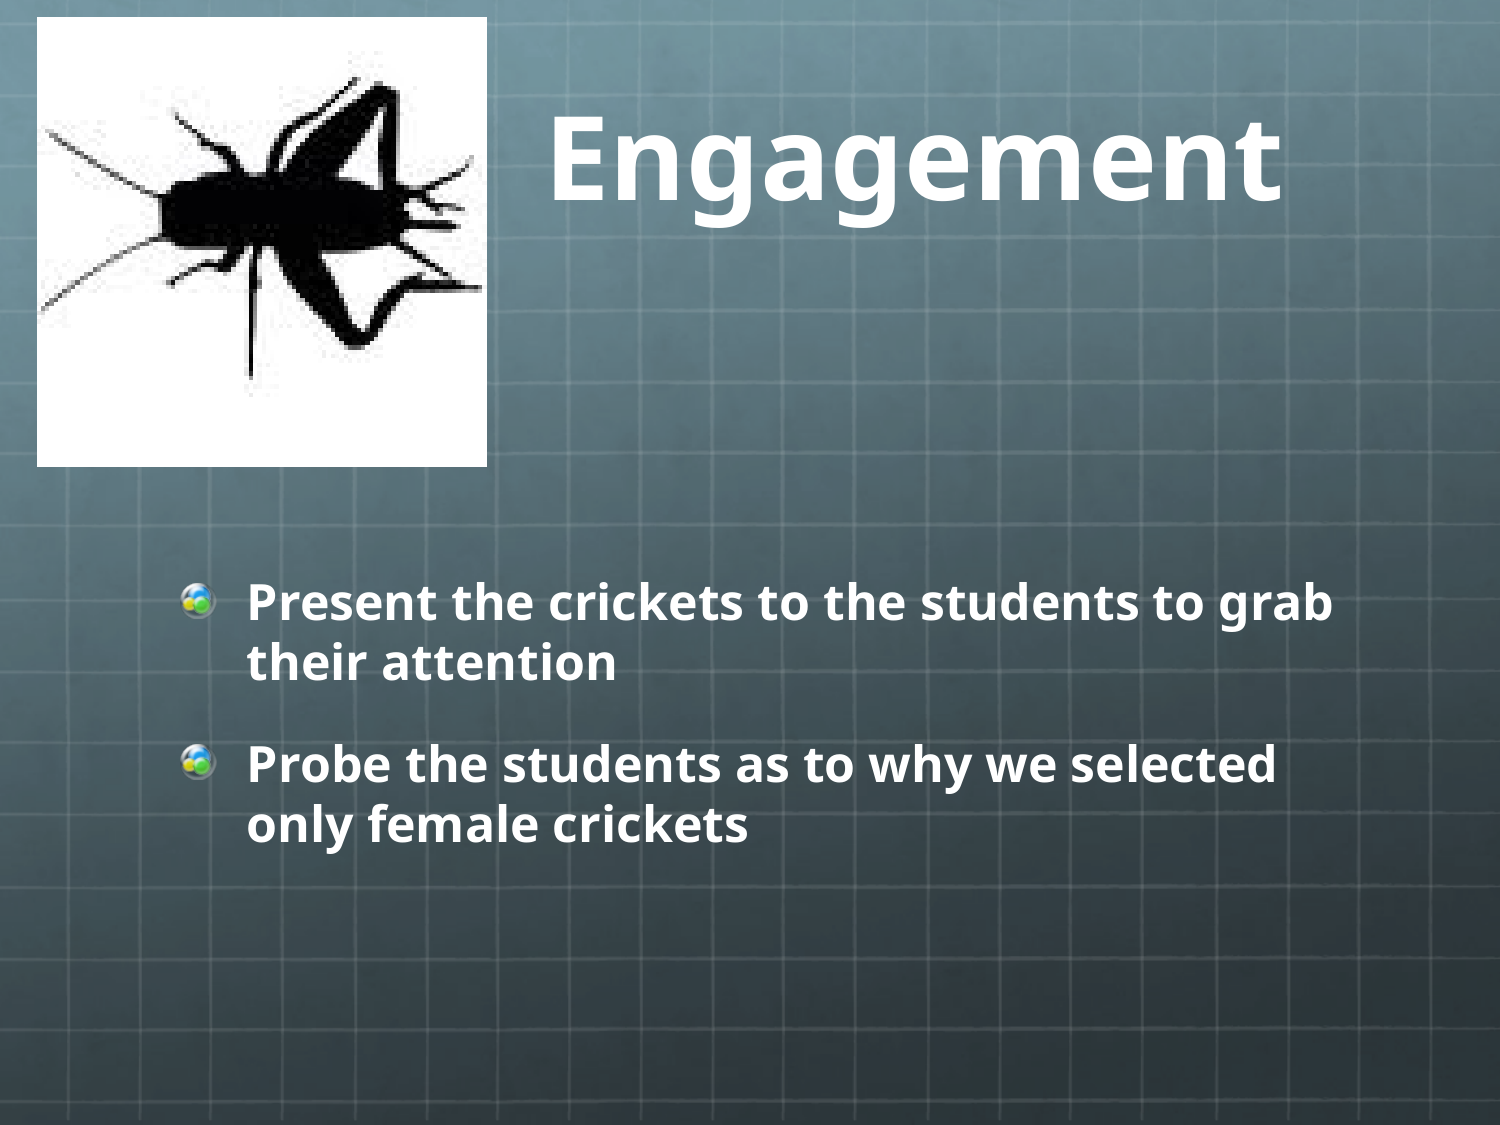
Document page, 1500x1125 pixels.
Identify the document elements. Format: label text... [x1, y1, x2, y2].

picture [0, 0, 1500, 1125]
title Engagement [528, 17, 1500, 289]
picture [180, 744, 217, 780]
list Present the crickets to the students to grab their attention Probe the students as to why we selected only female crickets [165, 563, 1410, 1125]
picture [180, 583, 217, 619]
